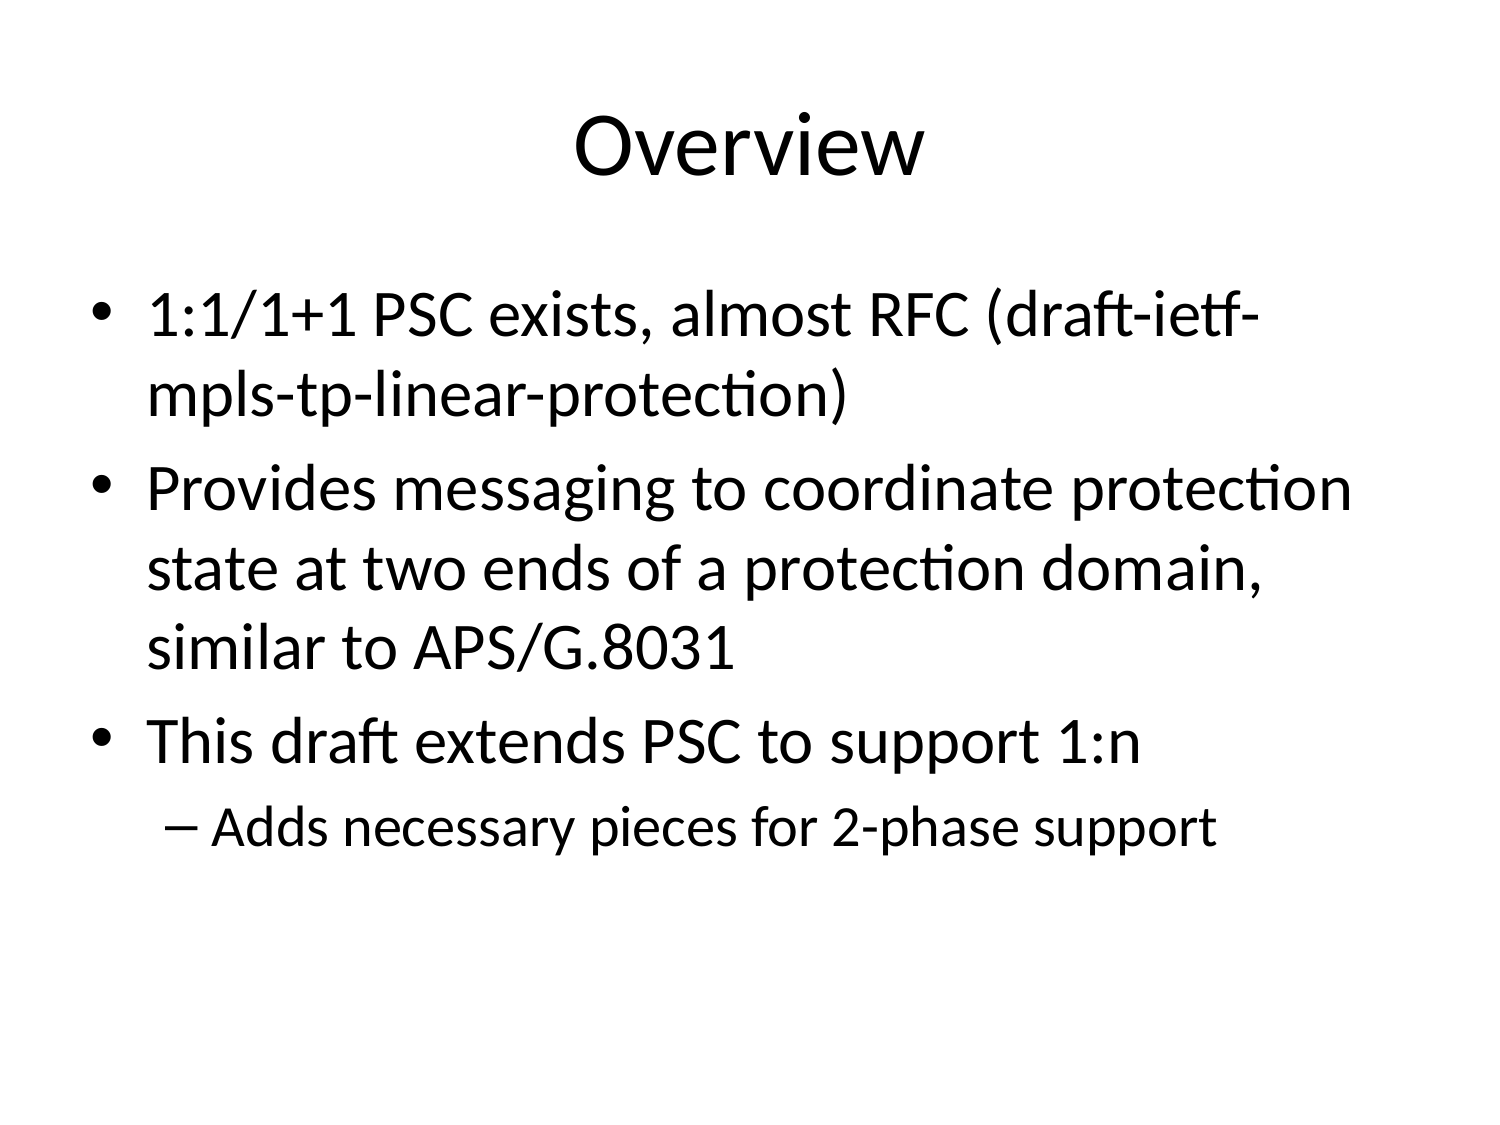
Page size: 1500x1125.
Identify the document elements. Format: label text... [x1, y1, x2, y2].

title Overview [75, 45, 1425, 233]
list 1:1/1+1 PSC exists, almost RFC (draft-ietf-mpls-tp-linear-protection) Provides messaging to coordinate protection state at two ends of a protection domain, similar to APS/G.8031 This draft extends PSC to support 1:n Adds necessary pieces for 2-phase support [75, 262, 1425, 1005]
